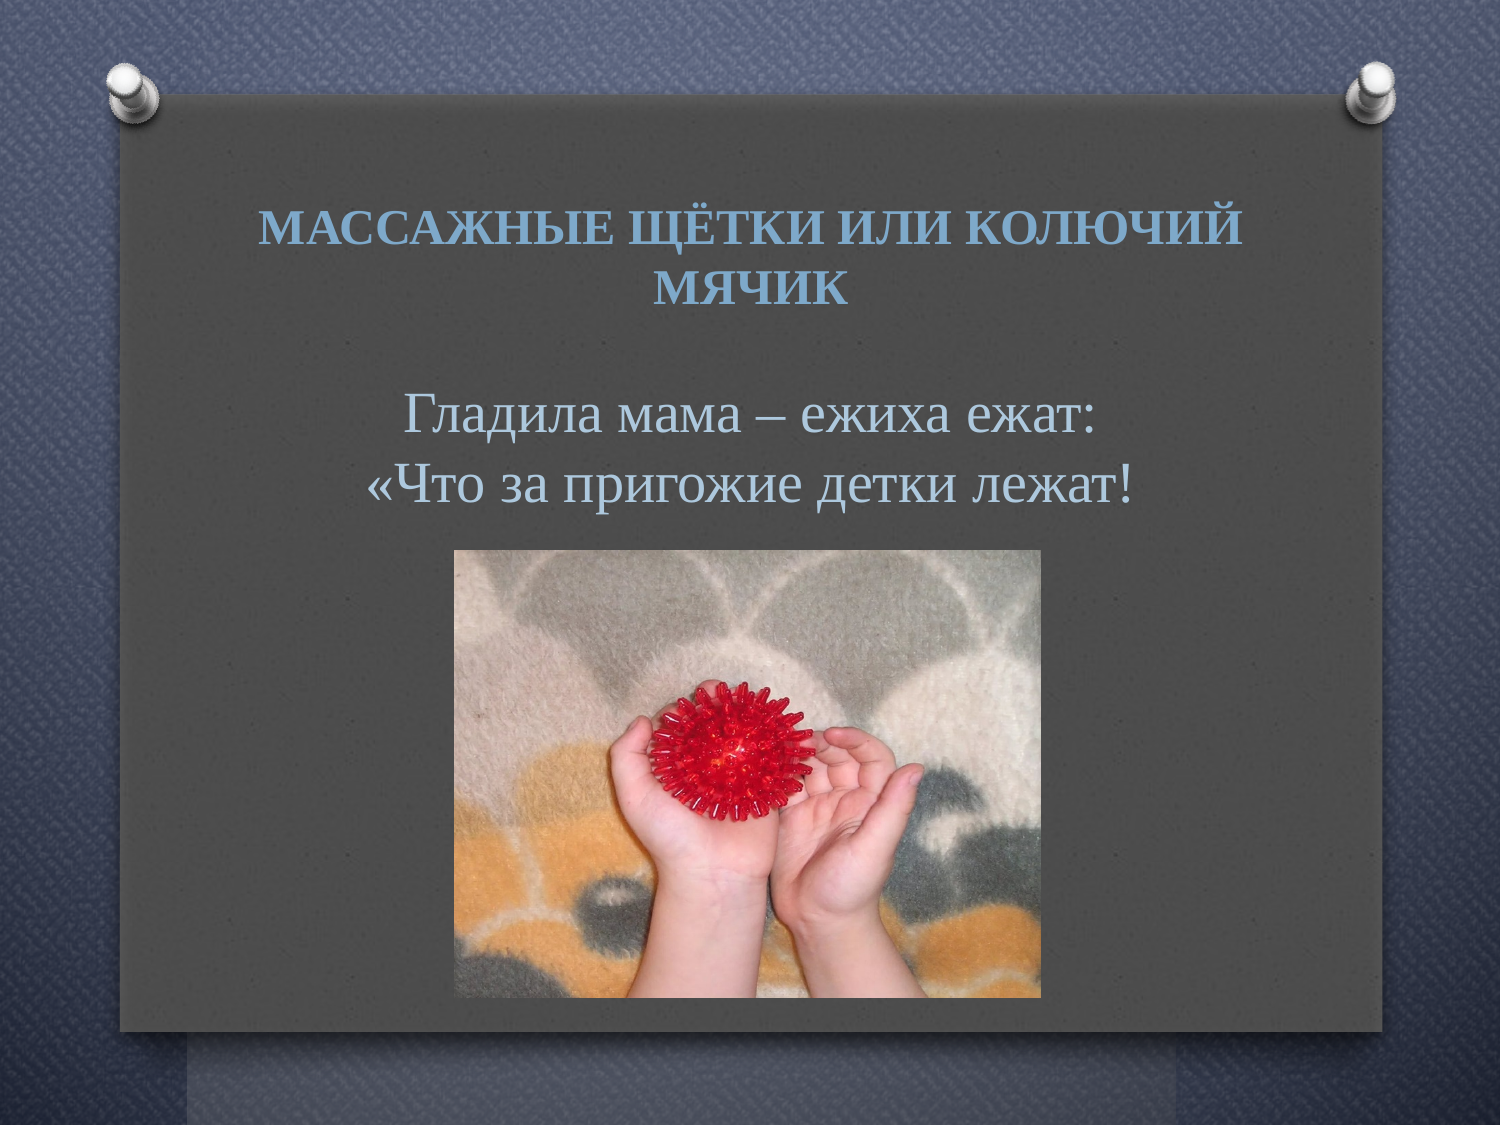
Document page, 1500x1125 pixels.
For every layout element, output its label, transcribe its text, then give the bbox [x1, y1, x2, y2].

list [454, 550, 1041, 999]
title МАССАЖНЫЕ ЩЁТКИ ИЛИ КОЛЮЧИЙ МЯЧИК Гладила мама – ежиха ежат: «Что за пригожие детки лежат! [179, 134, 1323, 575]
picture [1317, 35, 1439, 156]
picture [75, 29, 198, 153]
